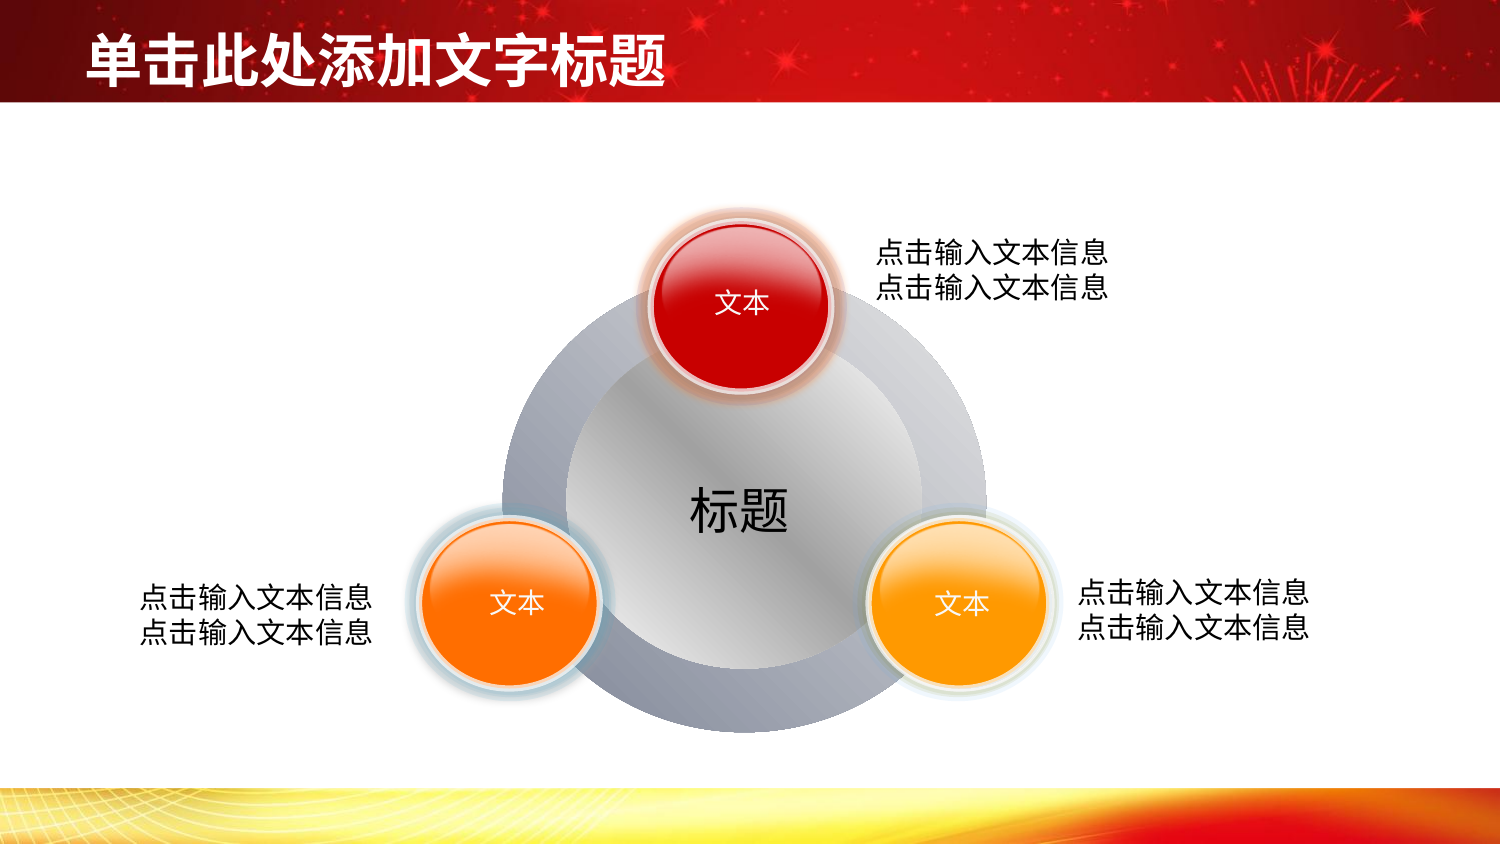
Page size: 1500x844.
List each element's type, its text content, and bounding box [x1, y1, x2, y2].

text_box 点击输入文本信息点击输入文本信息 [860, 227, 1125, 312]
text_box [404, 502, 616, 702]
text_box 点击输入文本信息点击输入文本信息 [1064, 567, 1327, 652]
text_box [502, 271, 987, 733]
picture [0, 0, 1500, 102]
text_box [852, 502, 1064, 702]
text_box 点击输入文本信息点击输入文本信息 [125, 571, 389, 657]
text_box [635, 207, 847, 406]
picture [0, 789, 1500, 844]
